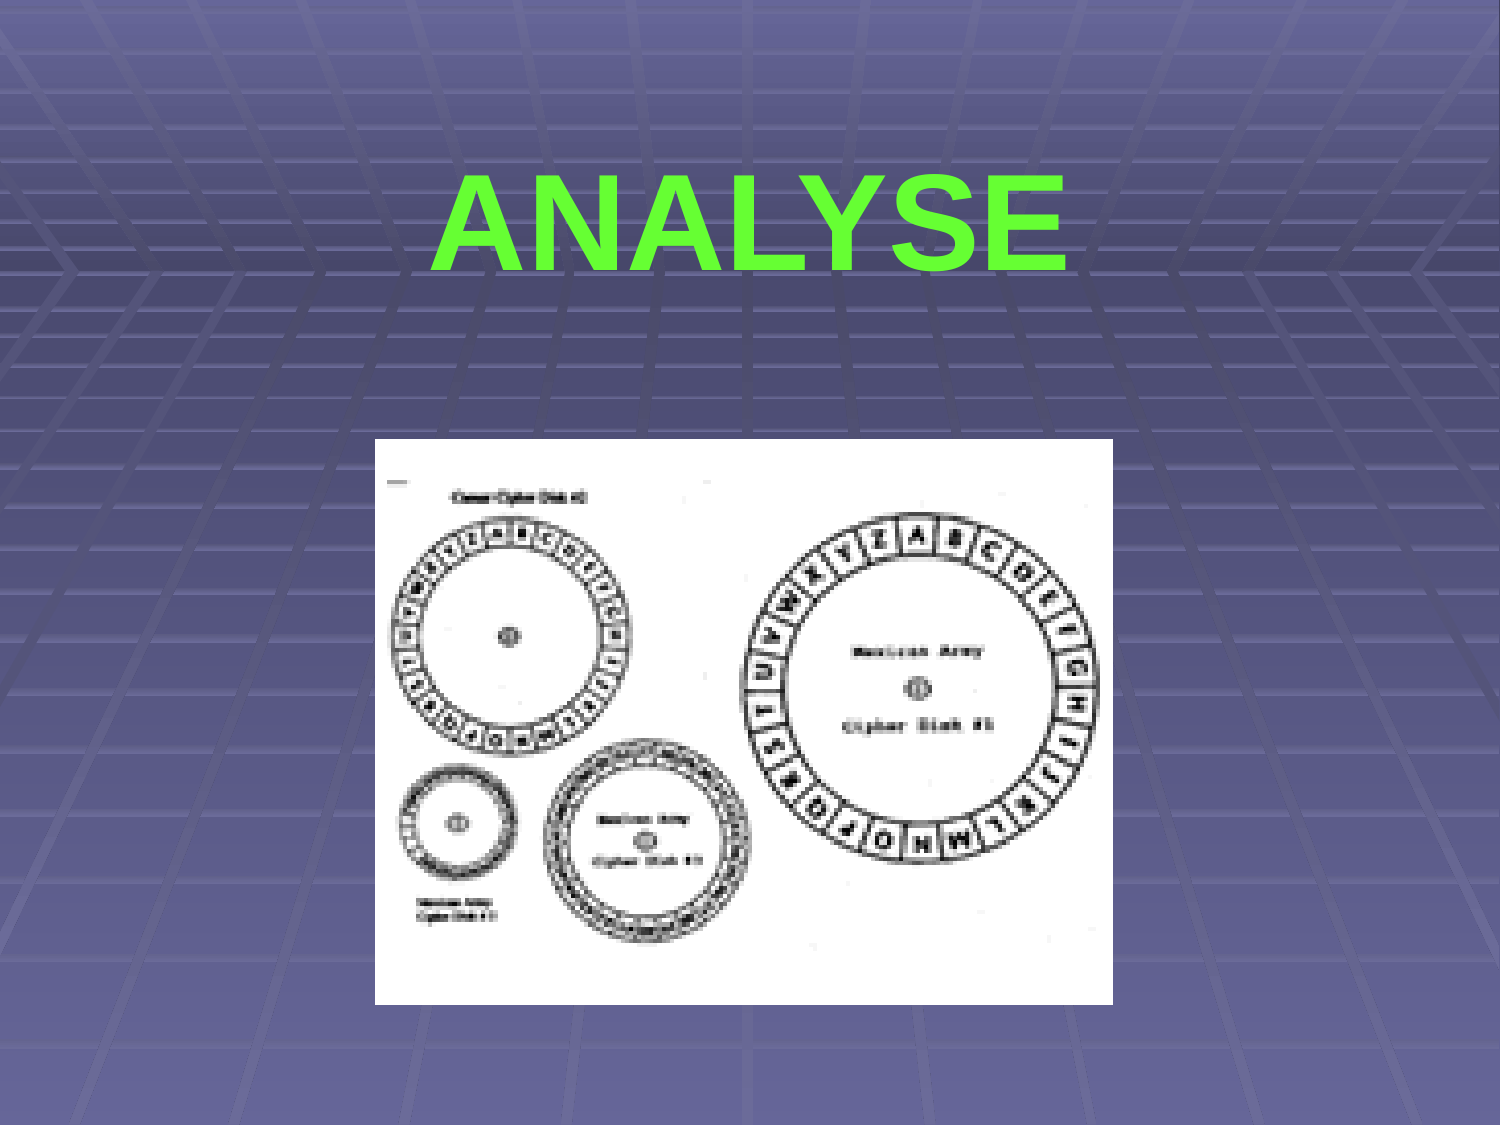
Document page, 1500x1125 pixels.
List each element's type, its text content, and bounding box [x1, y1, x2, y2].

picture [374, 439, 1113, 1006]
title ANALYSE [112, 124, 1388, 349]
